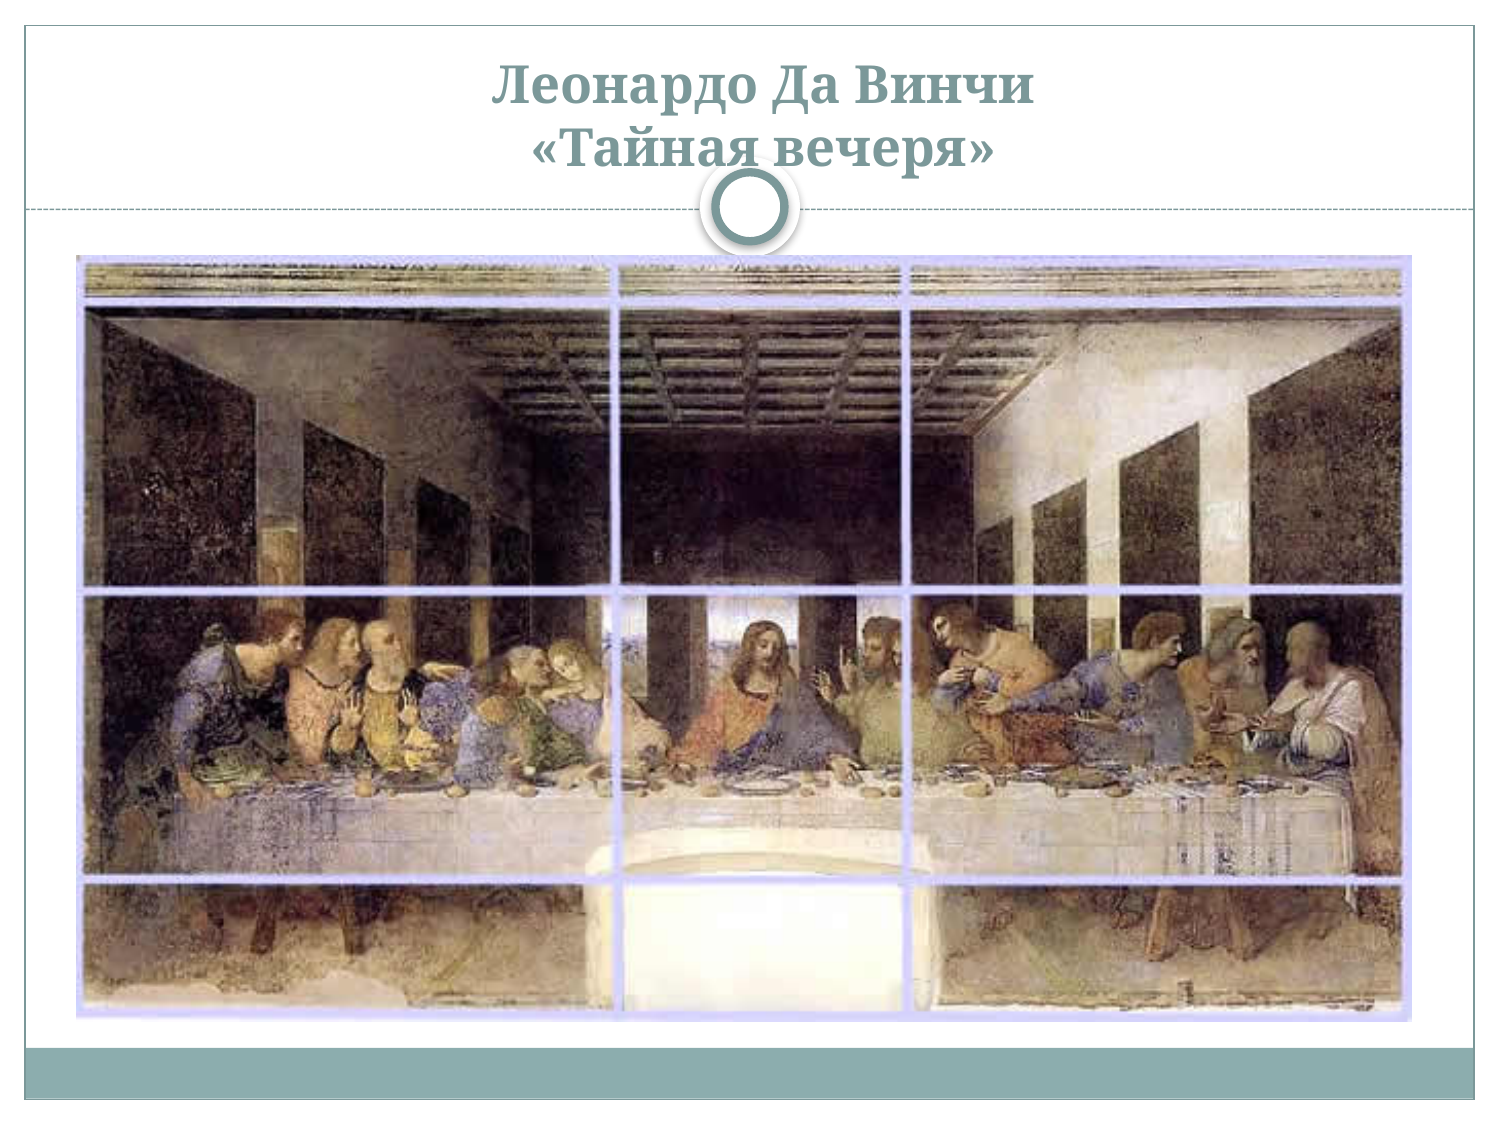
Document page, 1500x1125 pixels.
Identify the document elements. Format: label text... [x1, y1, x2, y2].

picture [76, 255, 1412, 1022]
title Леонардо Да Винчи «Тайная вечеря» [88, 42, 1439, 185]
